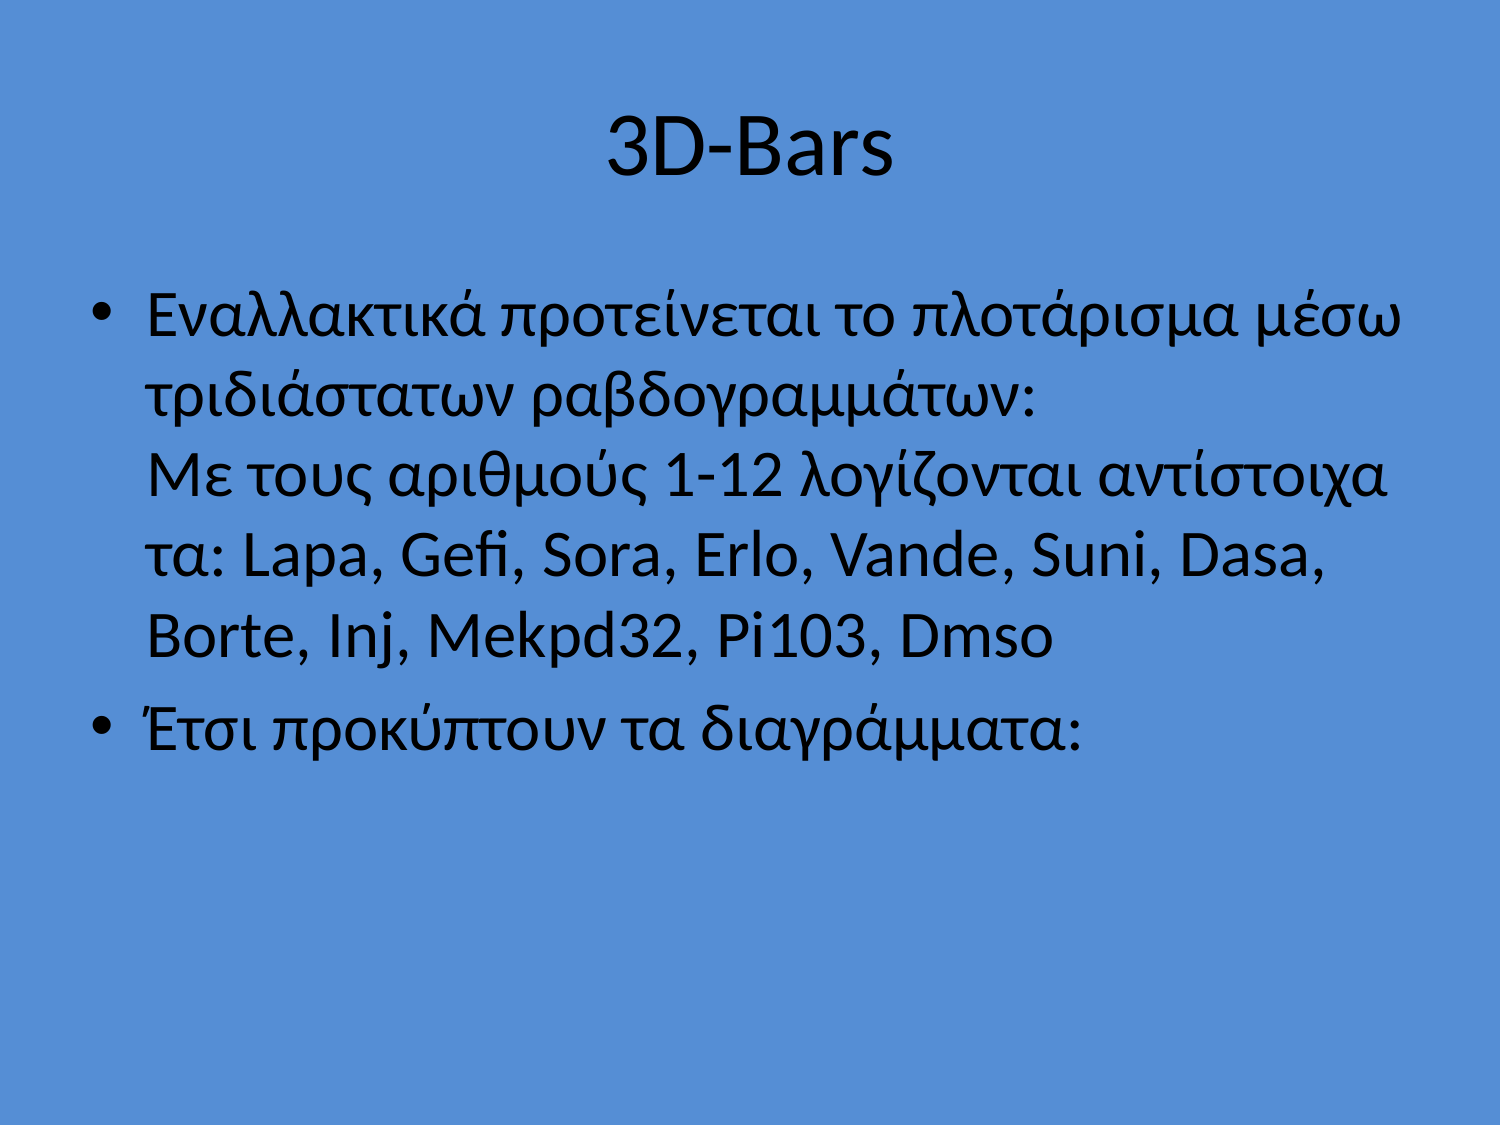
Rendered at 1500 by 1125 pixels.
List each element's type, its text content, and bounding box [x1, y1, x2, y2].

title 3D-Bars [75, 45, 1425, 233]
list Εναλλακτικά προτείνεται το πλοτάρισμα μέσω τριδιάστατων ραβδογραμμάτων: Με τους αριθμούς 1-12 λογίζονται αντίστοιχα τα: Lapa, Gefi, Sora, Erlo, Vande, Suni, Dasa, Borte, Inj, Mekpd32, Pi103, Dmso Έτσι προκύπτουν τα διαγράμματα: [75, 262, 1425, 1005]
